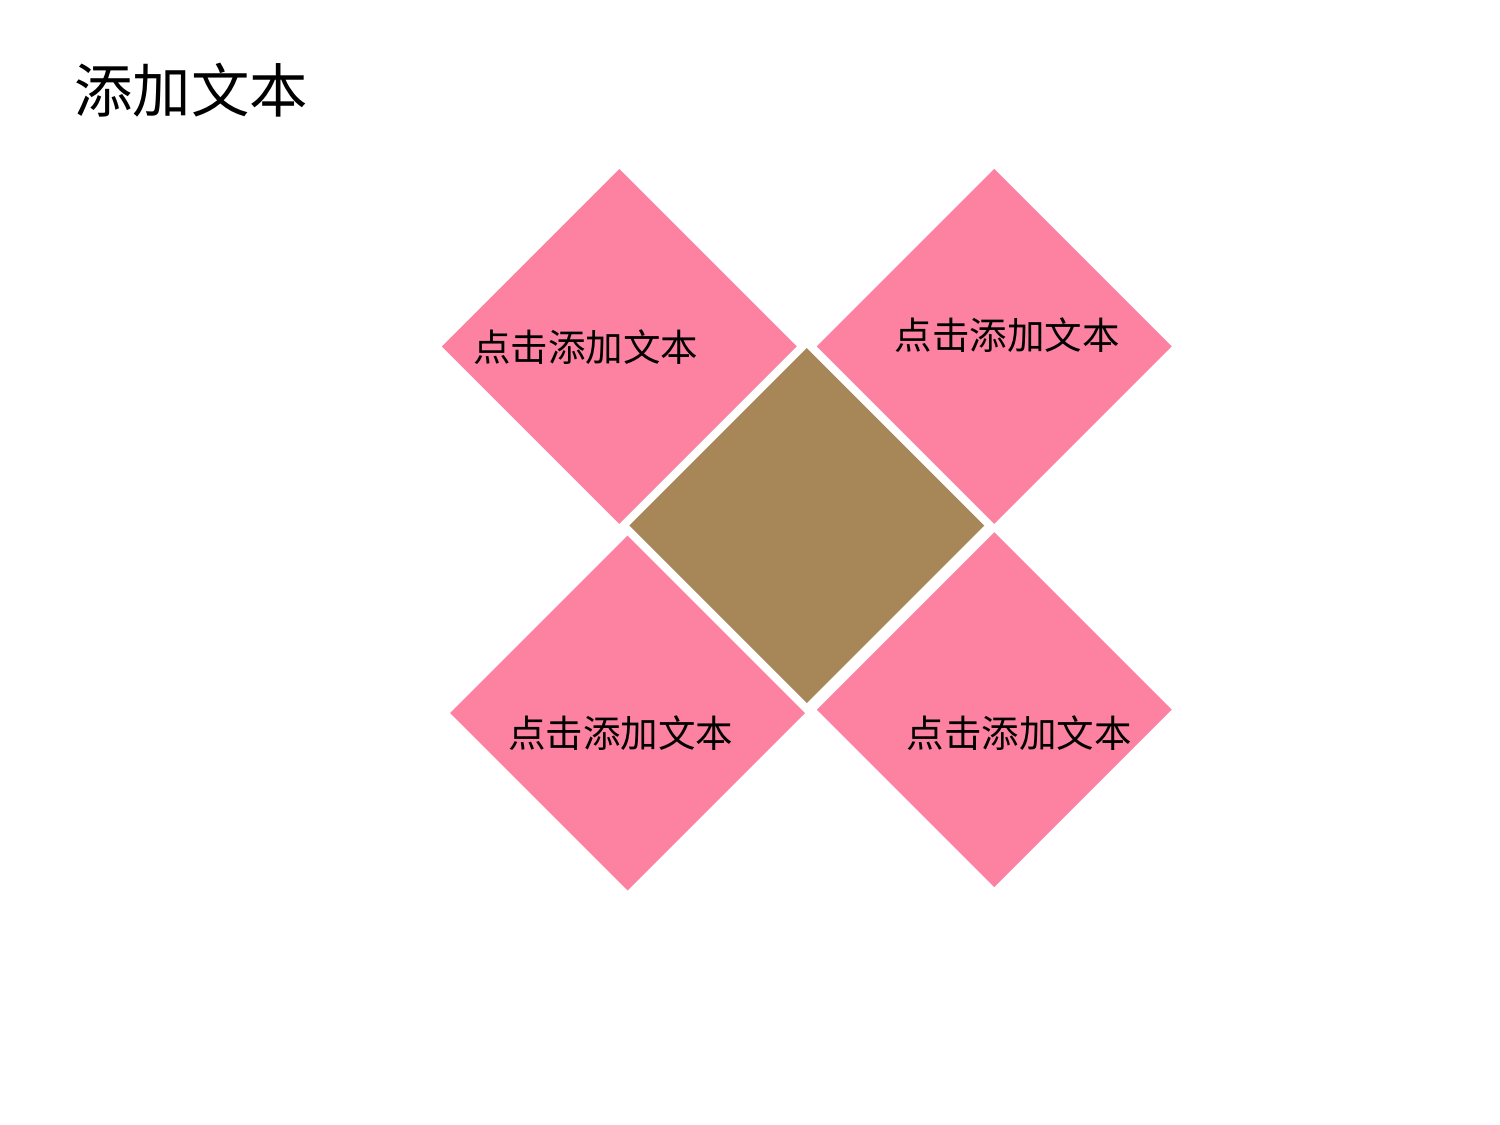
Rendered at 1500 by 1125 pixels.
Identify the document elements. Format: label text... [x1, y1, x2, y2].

text_box 点击添加文本 [880, 304, 1135, 365]
text_box 添加文本 [60, 46, 323, 132]
text_box 点击添加文本 [891, 703, 1147, 763]
text_box [814, 530, 1174, 890]
text_box [627, 346, 987, 706]
text_box [814, 166, 1174, 526]
text_box [448, 533, 808, 893]
text_box 点击添加文本 [458, 316, 714, 377]
text_box [439, 327, 458, 366]
text_box [469, 166, 799, 526]
text_box 点击添加文本 [493, 703, 749, 763]
